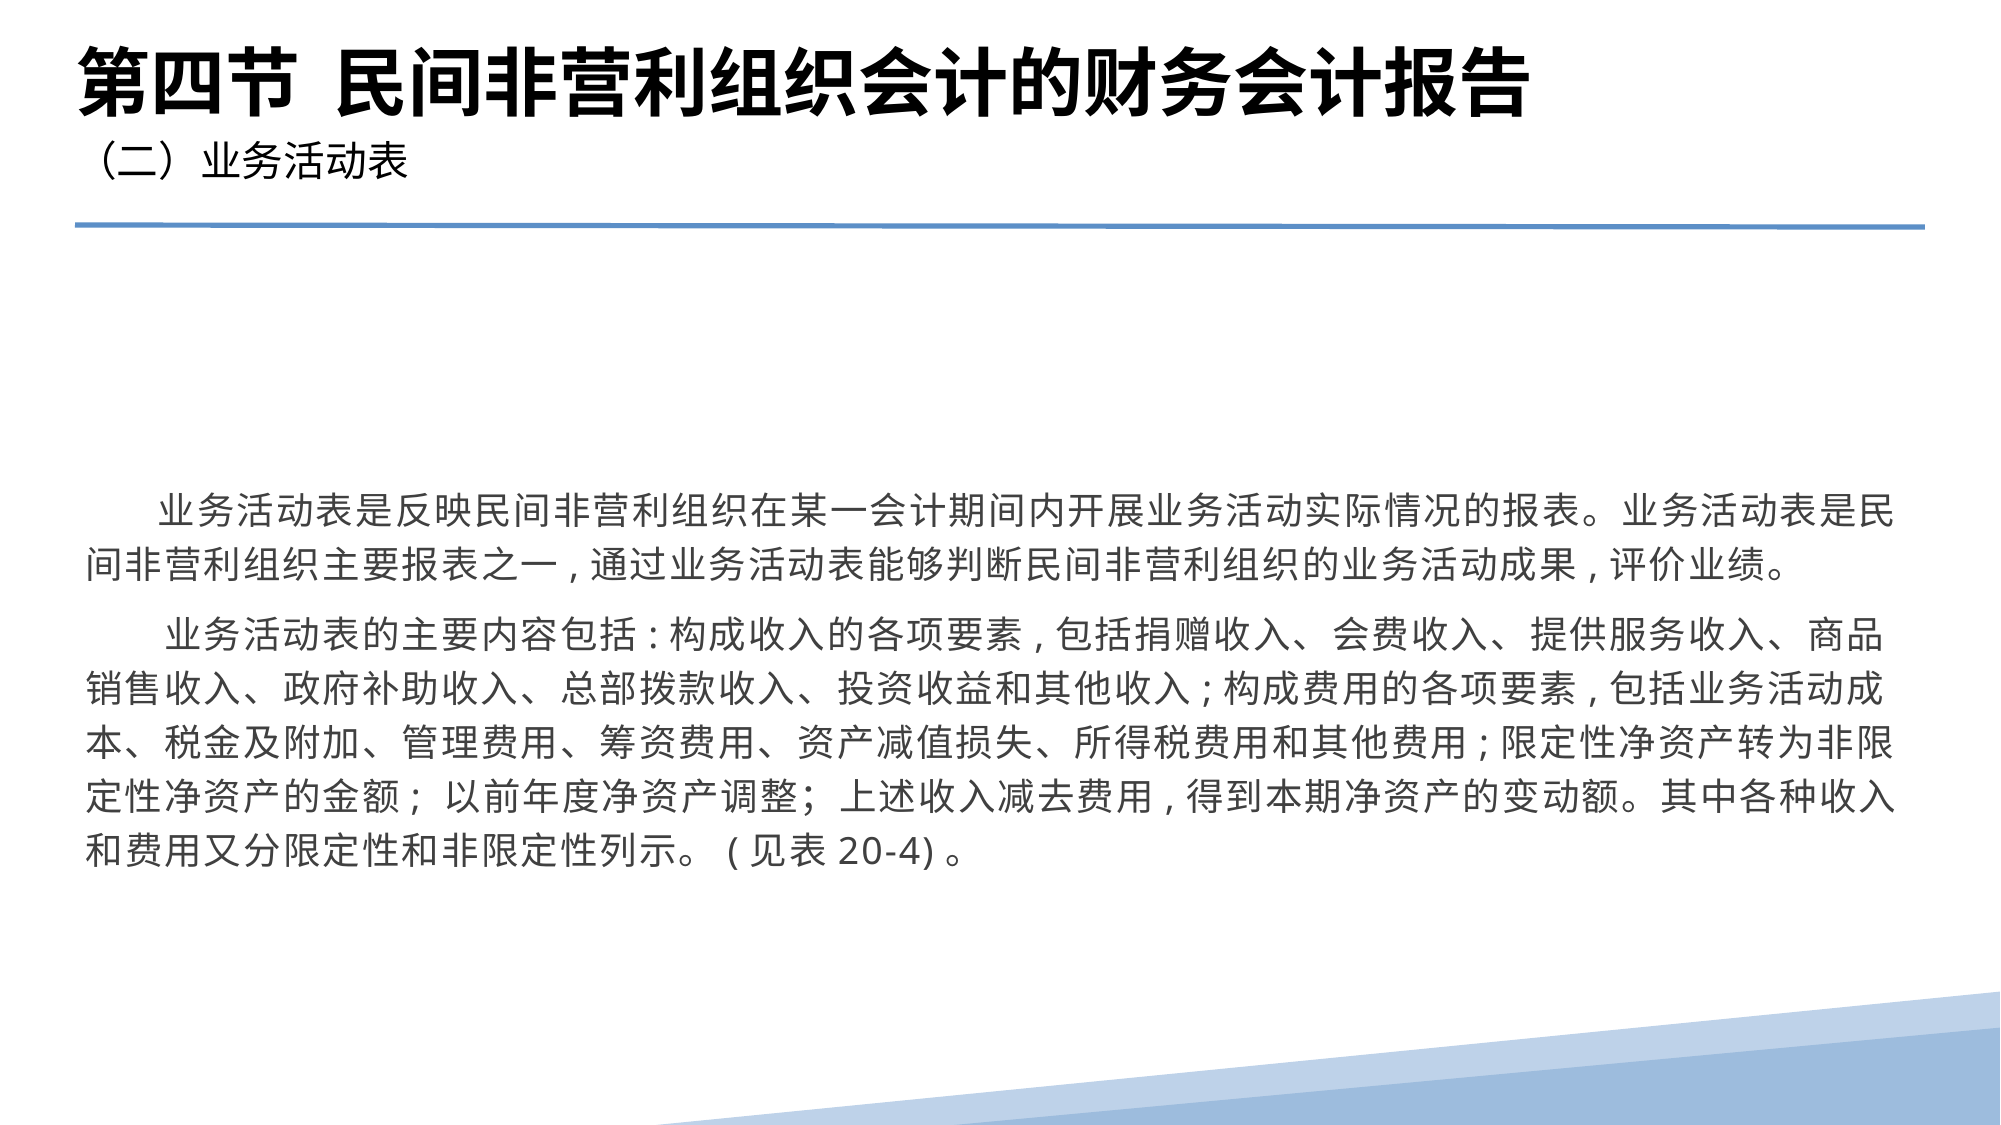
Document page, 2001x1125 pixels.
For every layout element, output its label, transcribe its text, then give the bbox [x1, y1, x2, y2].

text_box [656, 991, 2000, 1125]
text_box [74, 224, 1925, 228]
text_box 第四节 民间非营利组织会计的财务会计报告 [75, 24, 1925, 124]
text_box 业务活动表是反映民间非营利组织在某一会计期间内开展业务活动实际情况的报表。业务活动表是民间非营利组织主要报表之一,通过业务活动表能够判断民间非营利组织的业务活动成果,评价业绩。 业务活动表的主要内容包括:构成收入的各项要素,包括捐赠收入、会费收入、提供服务收入、商品销售收入、政府补助收入、总部拨款收入、投资收益和其他收入;构成费用的各项要素,包括业务活动成本、税金及附加、管理费用、筹资费用、资产减值损失、所得税费用和其他费用;限定性净资产转为非限定性净资产的金额; 以前年度净资产调整；上述收入减去费用,得到本期净资产的变动额。其中各种收入和费用又分限定性和非限定性列示。(见表20-4)。 [75, 328, 1925, 1022]
text_box （二）业务活动表 [75, 124, 1925, 200]
